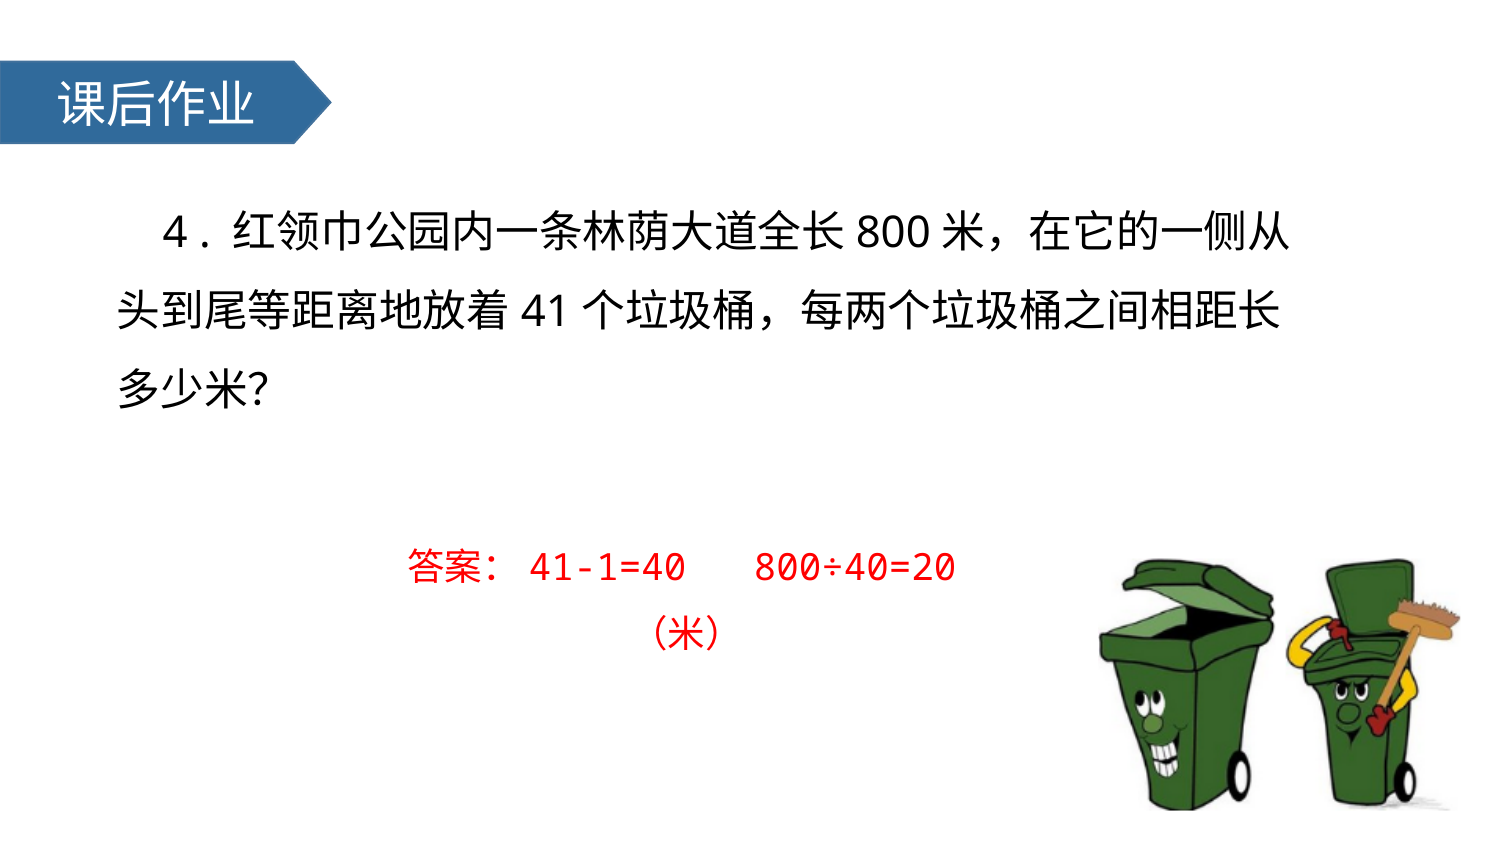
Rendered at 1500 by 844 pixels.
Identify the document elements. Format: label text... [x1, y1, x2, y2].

text_box 4 . 红领巾公园内一条林荫大道全长800米，在它的一侧从头到尾等距离地放着41个垃圾桶，每两个垃圾桶之间相距长多少米？ [105, 172, 1335, 420]
text_box 答案：41-1=40 800÷40=20（米） [367, 514, 1006, 661]
picture [1098, 551, 1465, 815]
text_box 课后作业 [0, 61, 331, 144]
